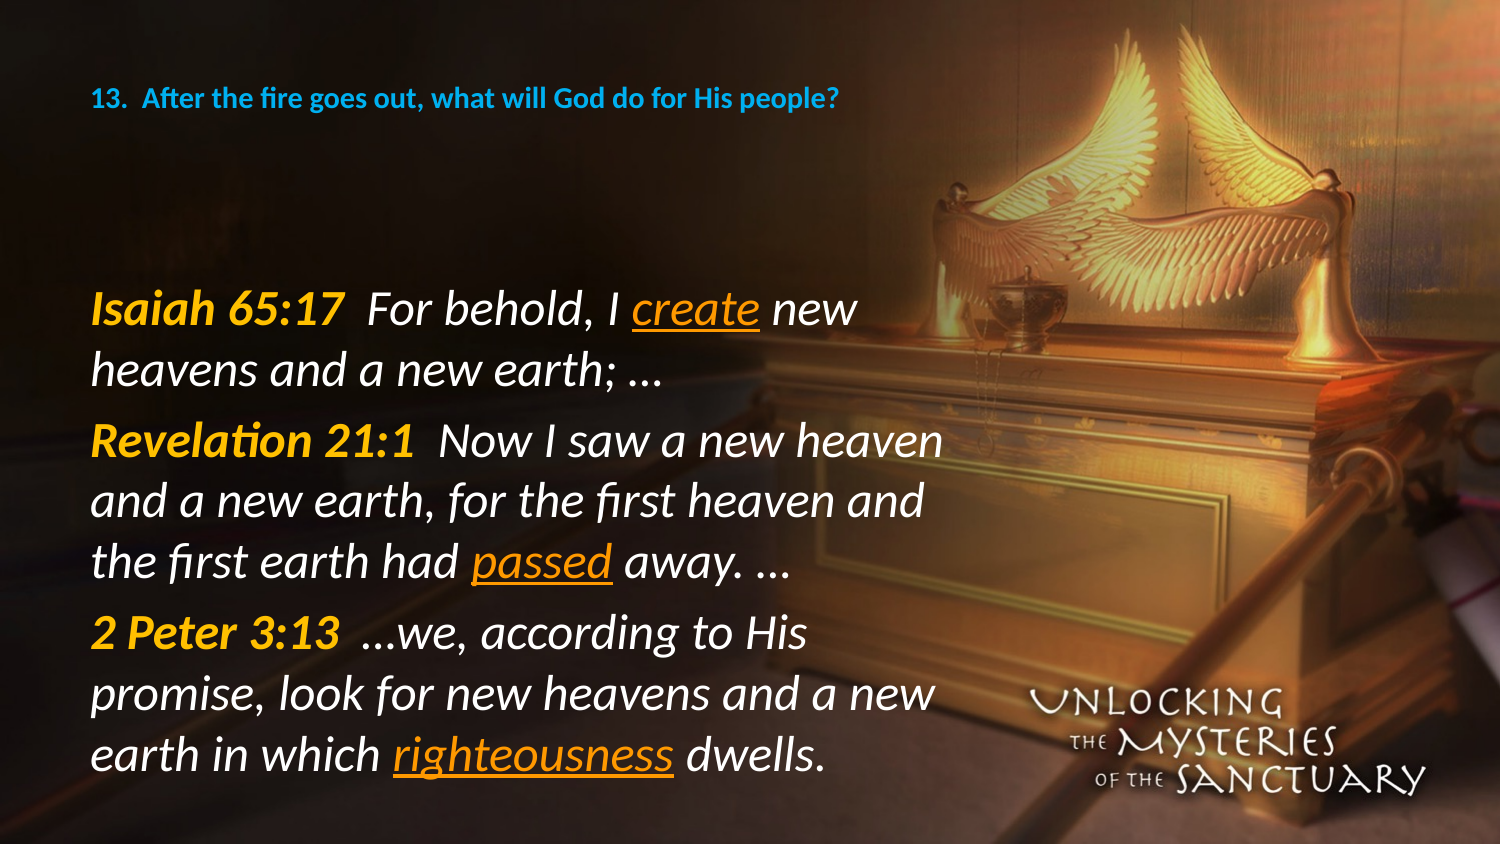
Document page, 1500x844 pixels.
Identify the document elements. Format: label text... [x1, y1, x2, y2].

picture [0, 0, 1500, 844]
title 13. After the fire goes out, what will God do for His people? [75, 33, 1425, 175]
list Isaiah 65:17 For behold, I create new heavens and a new earth; … Revelation 21:1 Now I saw a new heaven and a new earth, for the first heaven and the first earth had passed away. … 2 Peter 3:13 …we, according to His promise, look for new heavens and a new earth in which righteousness dwells. [75, 267, 962, 844]
